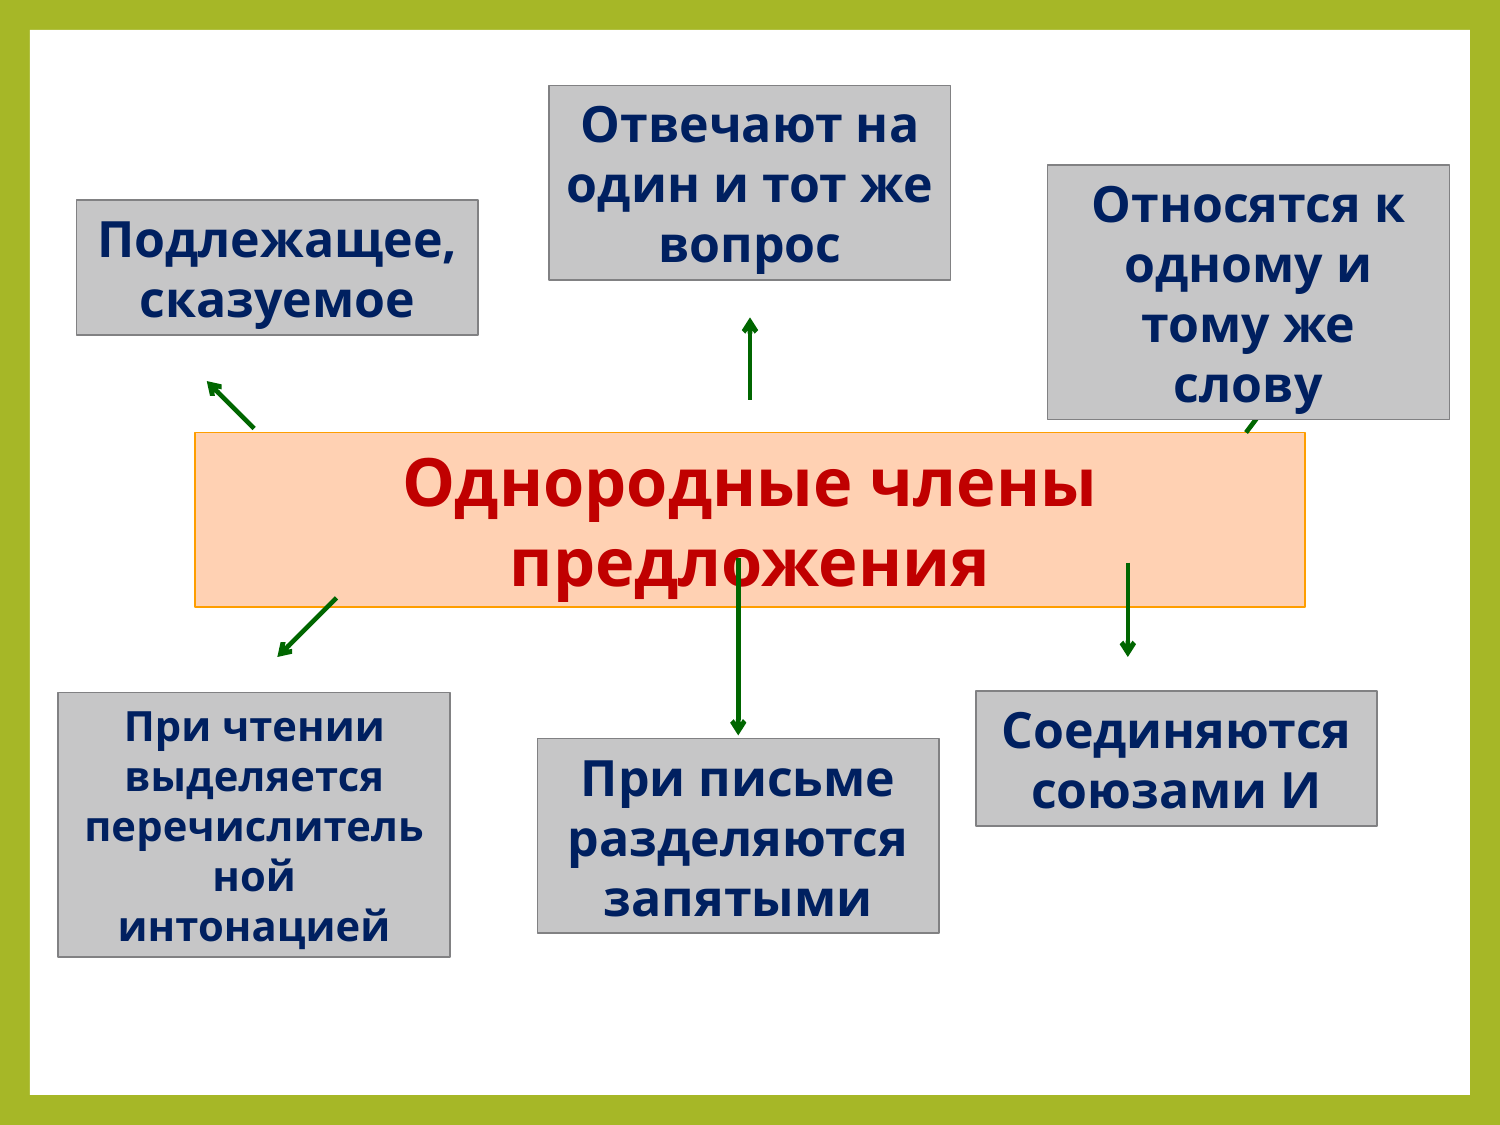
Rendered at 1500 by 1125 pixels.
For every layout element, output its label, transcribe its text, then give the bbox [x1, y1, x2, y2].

text_box При чтении выделяется перечислительной интонацией [57, 692, 451, 958]
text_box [1245, 385, 1282, 433]
text_box Отвечают на один и тот же вопрос [548, 85, 951, 281]
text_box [276, 597, 337, 658]
text_box Соединяются союзами И [975, 690, 1378, 827]
text_box Однородные члены предложения [194, 432, 1306, 608]
text_box При письме разделяются запятыми [537, 738, 940, 934]
text_box Подлежащее, сказуемое [76, 199, 479, 336]
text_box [206, 380, 255, 429]
text_box Относятся к одному и тому же слову [1047, 164, 1450, 420]
